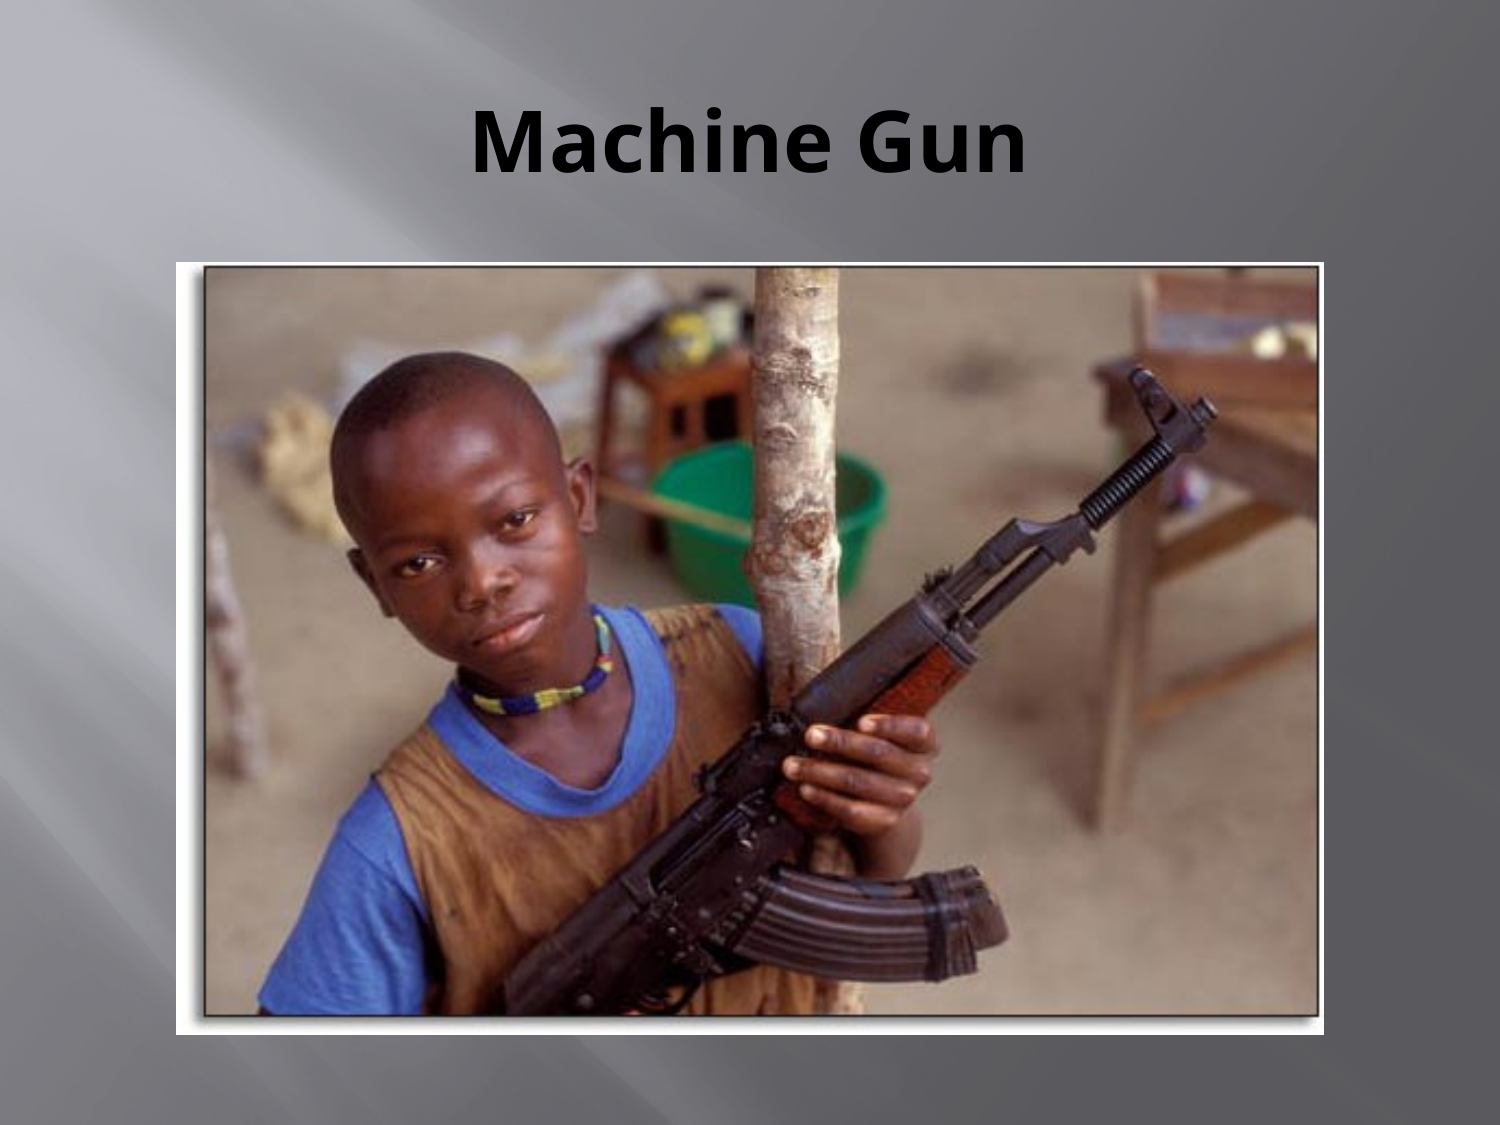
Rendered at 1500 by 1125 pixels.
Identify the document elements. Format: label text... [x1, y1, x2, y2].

title Machine Gun [75, 45, 1425, 233]
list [74, 262, 1426, 1036]
